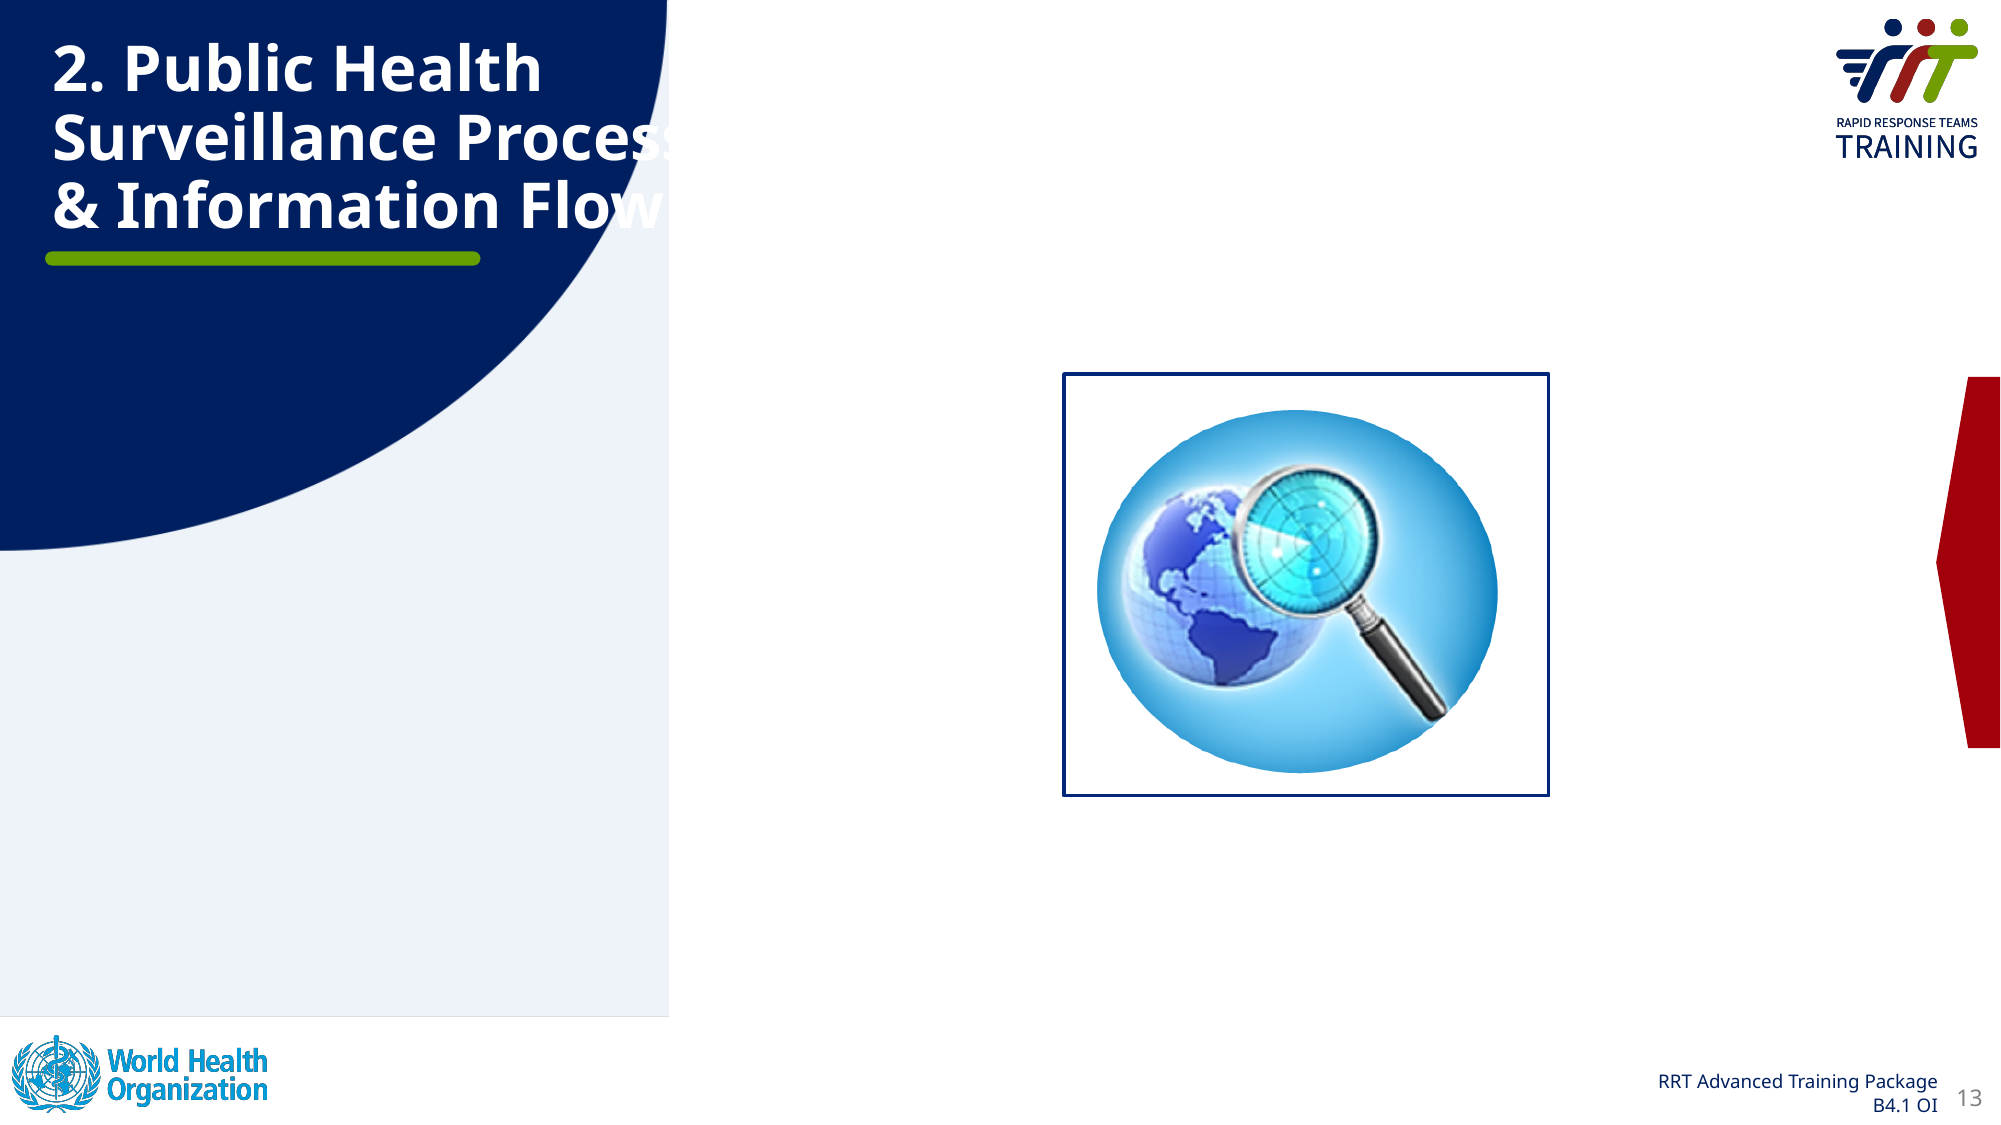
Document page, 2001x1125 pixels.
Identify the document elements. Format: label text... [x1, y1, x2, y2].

picture [46, 1056, 54, 1062]
text_box 2. Public Health Surveillance Process & Information Flow [44, 0, 723, 280]
picture [1062, 371, 1551, 798]
picture [30, 1083, 37, 1091]
picture [0, 0, 669, 1018]
picture [34, 1054, 43, 1078]
picture [71, 1053, 90, 1091]
picture [24, 1054, 36, 1087]
picture [12, 1035, 54, 1068]
picture [36, 1088, 78, 1105]
picture [50, 1108, 62, 1113]
picture [1835, 19, 1978, 167]
picture [40, 1062, 47, 1070]
picture [22, 1062, 26, 1077]
picture [59, 1035, 267, 1113]
picture [12, 1083, 48, 1113]
